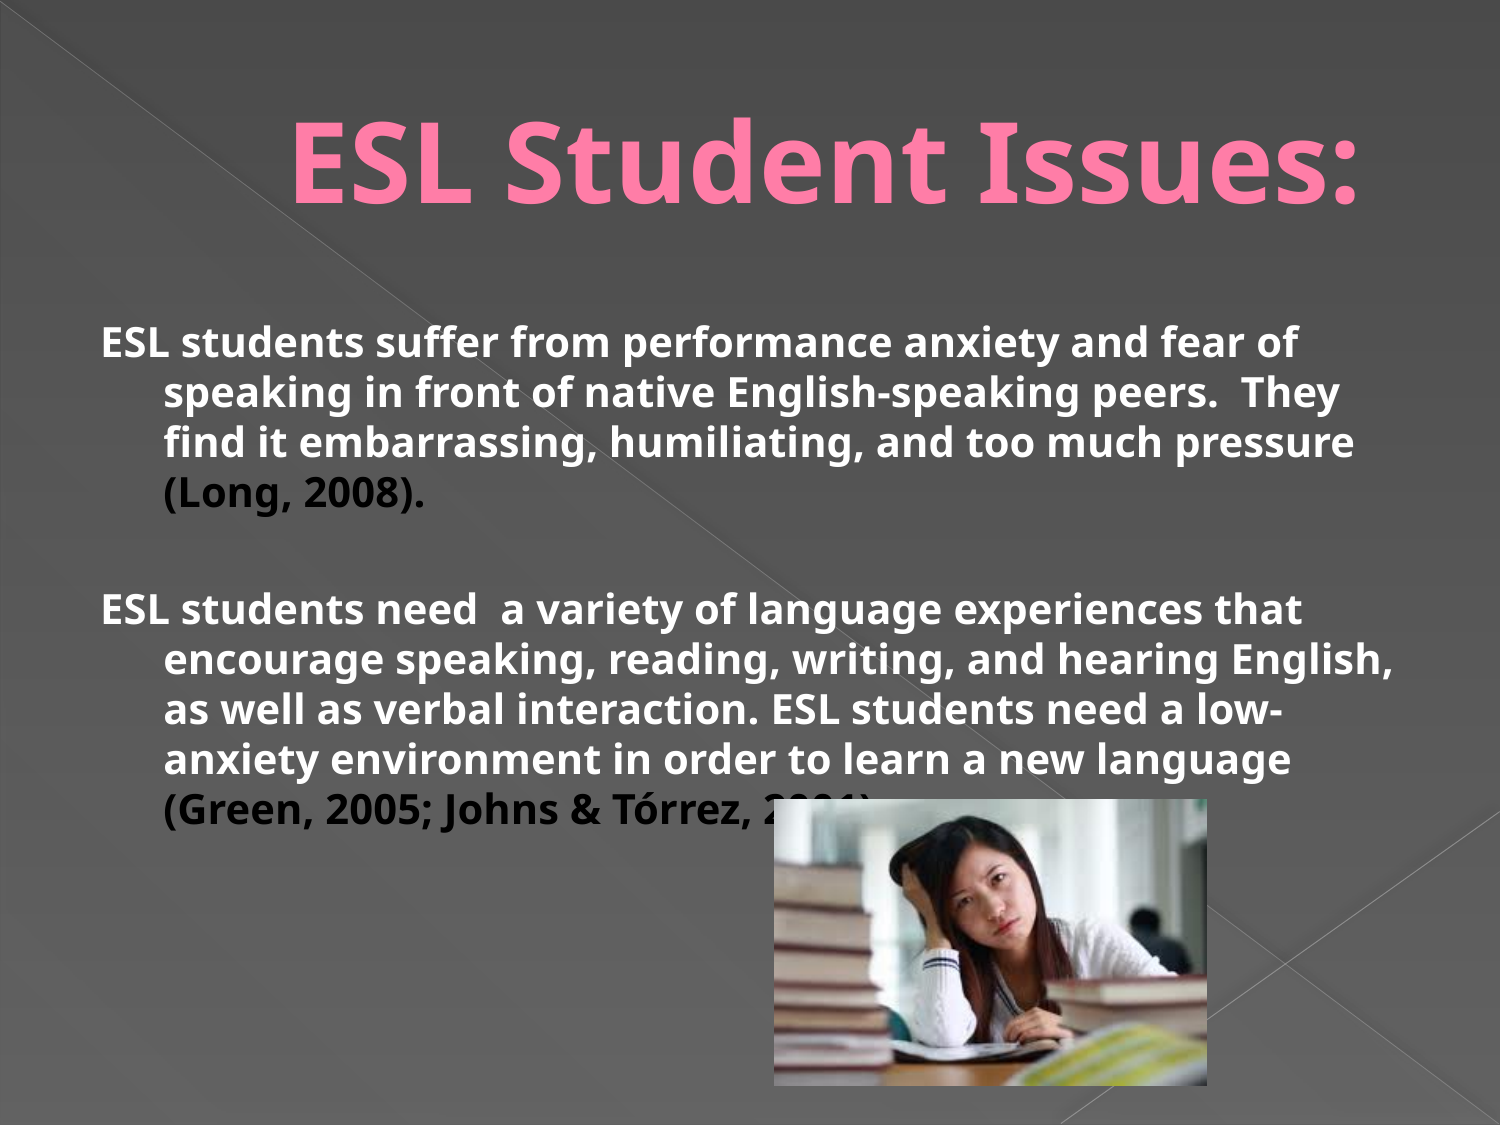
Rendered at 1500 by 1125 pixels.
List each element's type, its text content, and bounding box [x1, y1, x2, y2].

picture [774, 799, 1207, 1087]
list ESL students suffer from performance anxiety and fear of speaking in front of native English-speaking peers. They find it embarrassing, humiliating, and too much pressure (Long, 2008). ESL students need a variety of language experiences that encourage speaking, reading, writing, and hearing English, as well as verbal interaction. ESL students need a low-anxiety environment in order to learn a new language (Green, 2005; Johns & Tórrez, 2001). [75, 308, 1425, 1059]
title ESL Student Issues: [75, 43, 1425, 274]
